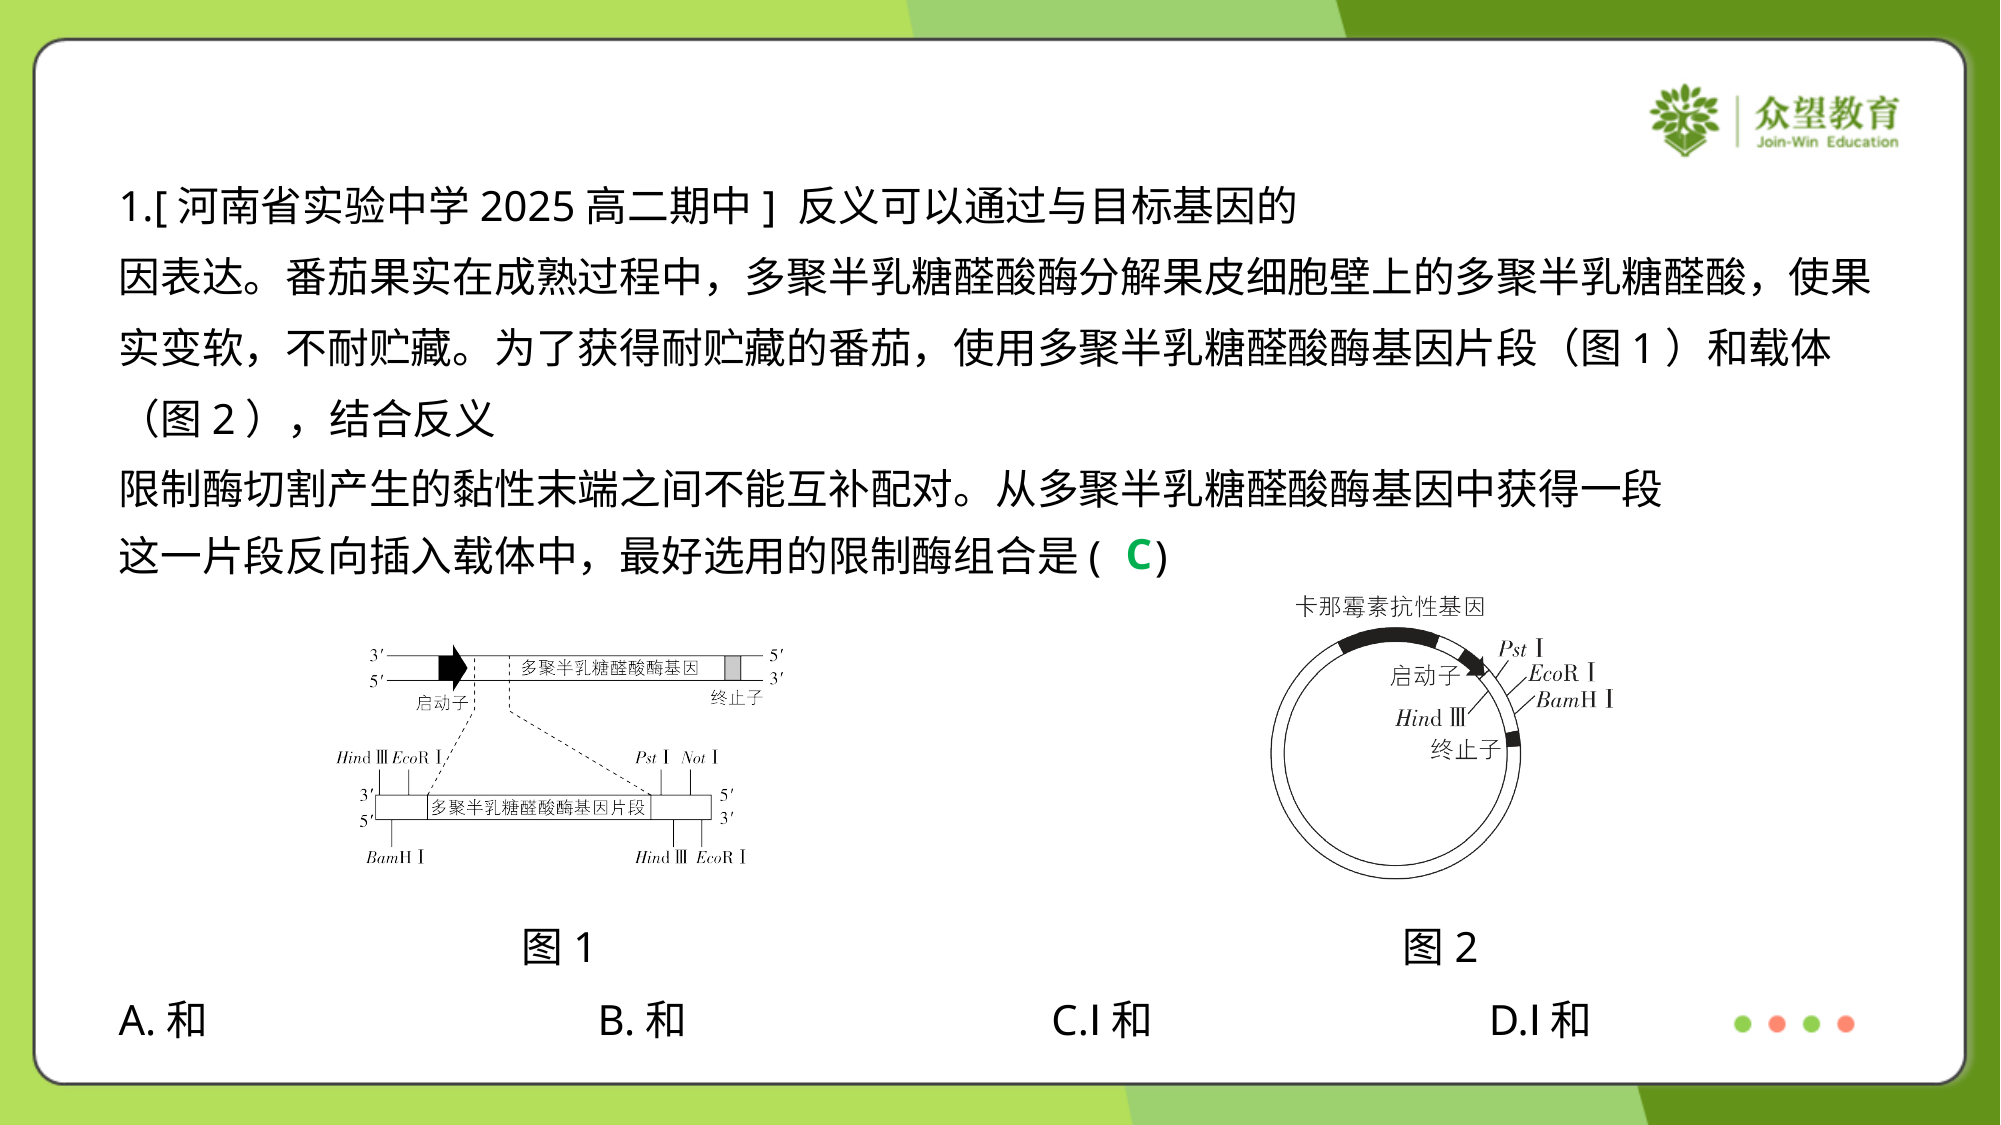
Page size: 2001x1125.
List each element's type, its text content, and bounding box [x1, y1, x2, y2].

text_box C [1109, 511, 1168, 573]
text_box 图2 [1402, 902, 1479, 966]
text_box 图1 [521, 902, 598, 966]
picture [0, 0, 2000, 1125]
